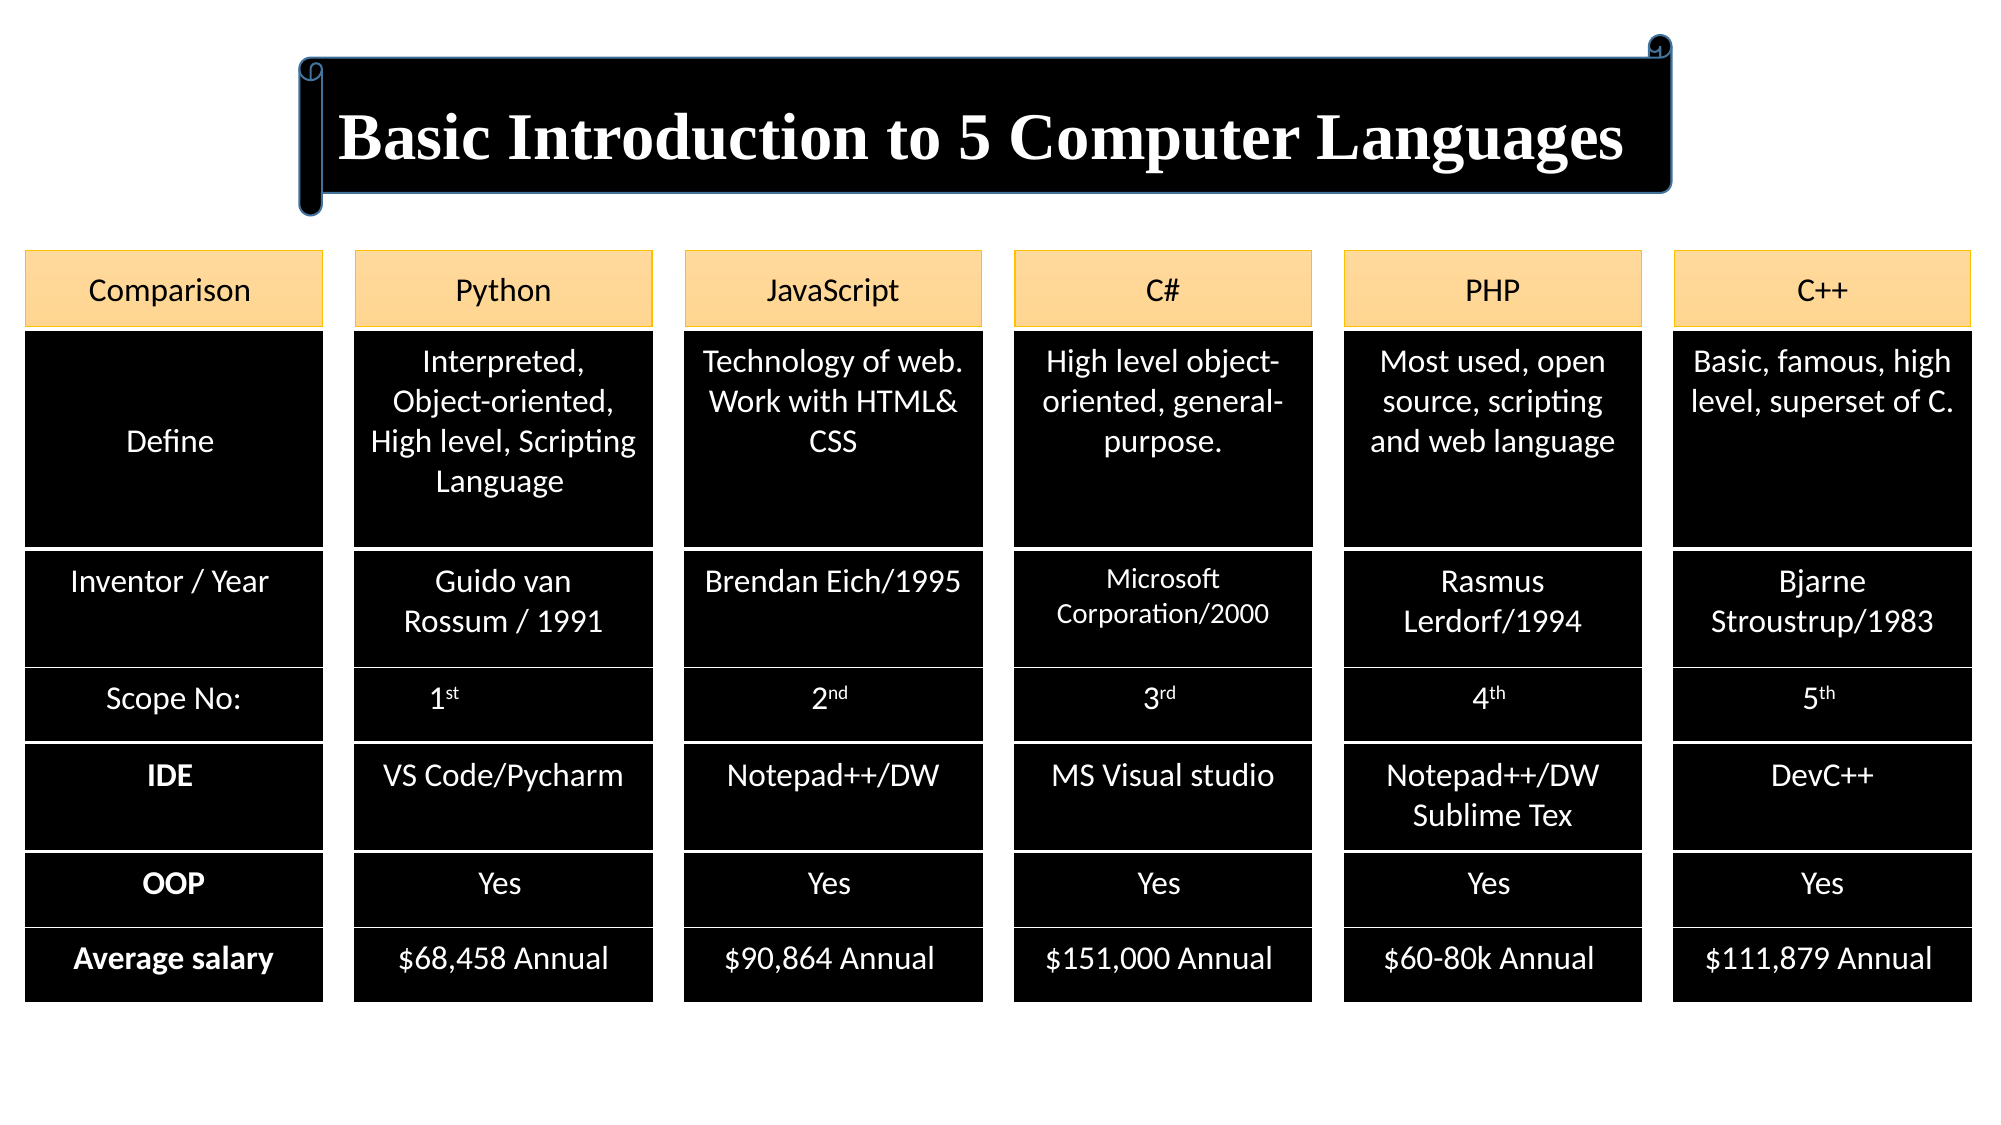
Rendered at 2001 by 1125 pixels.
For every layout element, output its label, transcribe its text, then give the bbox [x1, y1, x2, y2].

text_box Basic Introduction to 5 Computer Languages [298, 33, 1673, 217]
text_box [25, 331, 1972, 547]
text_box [25, 929, 1971, 1002]
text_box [25, 668, 1971, 741]
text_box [25, 552, 1971, 666]
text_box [25, 745, 1971, 849]
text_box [25, 250, 1972, 327]
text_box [25, 853, 1971, 926]
